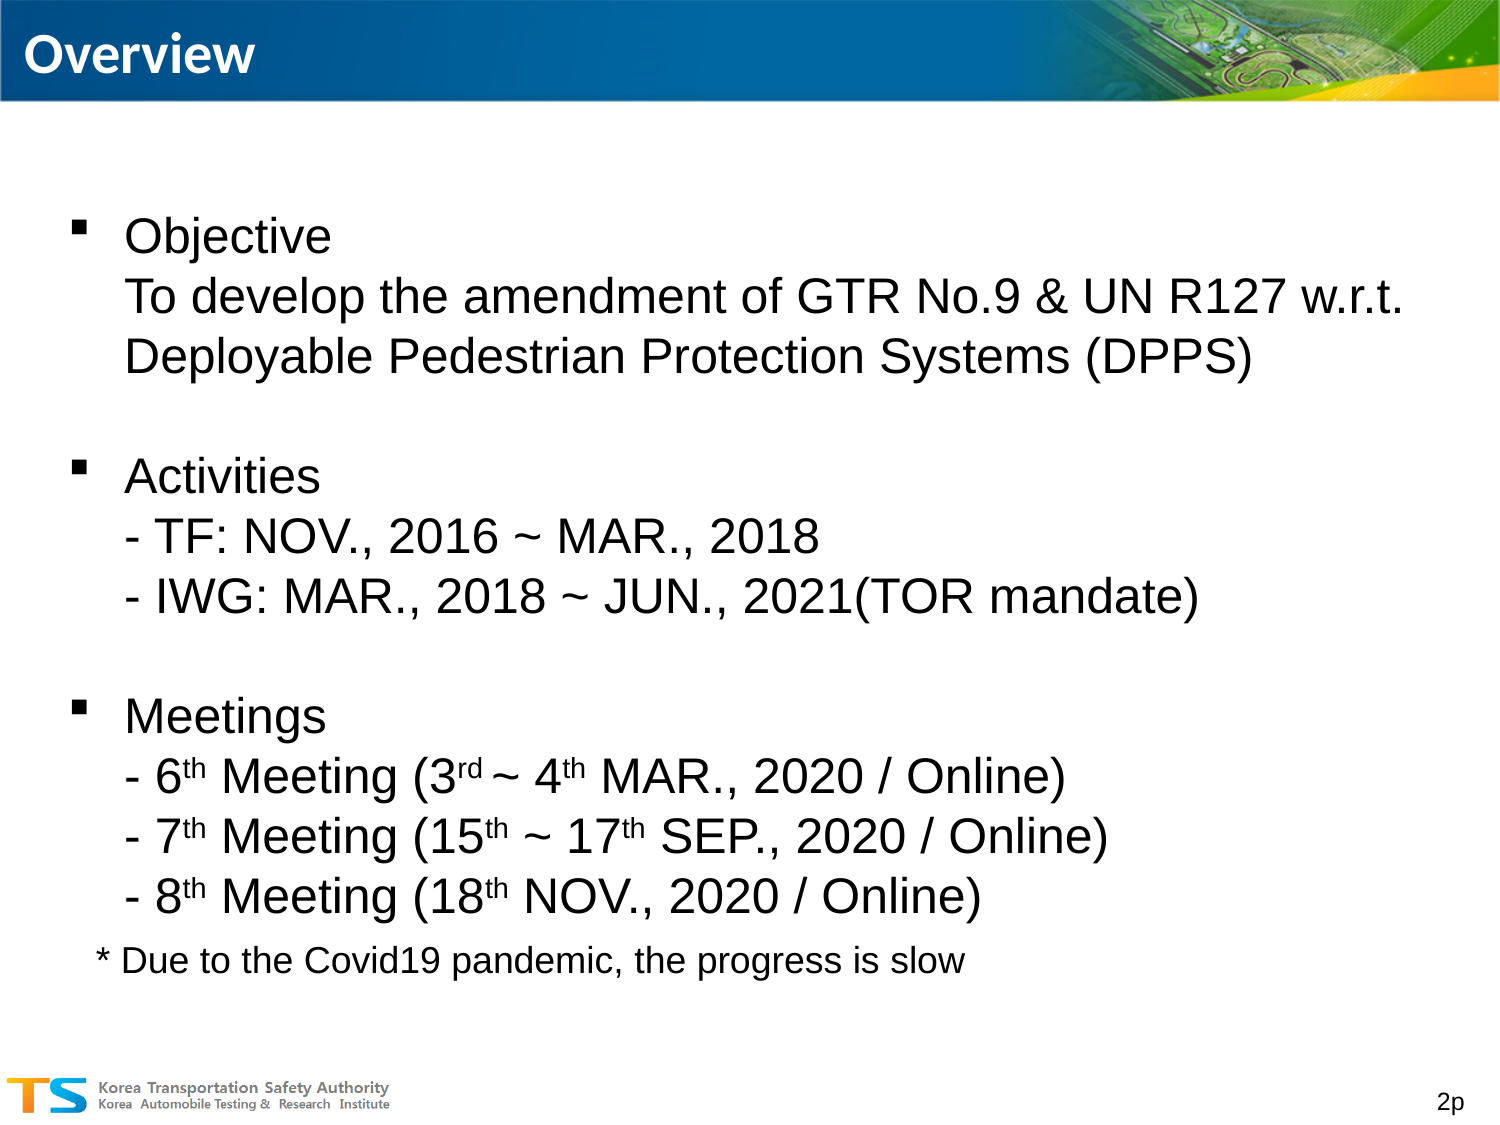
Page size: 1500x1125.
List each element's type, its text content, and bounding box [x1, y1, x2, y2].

picture [0, 0, 1500, 102]
picture [4, 1072, 399, 1120]
text_box 2p [1400, 1079, 1500, 1123]
text_box Objective To develop the amendment of GTR No.9 & UN R127 w.r.t. Deployable Pedestrian Protection Systems (DPPS) Activities - TF: NOV., 2016 ~ MAR., 2018 - IWG: MAR., 2018 ~ JUN., 2021(TOR mandate) Meetings - 6th Meeting (3rd ~ 4th MAR., 2020 / Online) - 7th Meeting (15th ~ 17th SEP., 2020 / Online) - 8th Meeting (18th NOV., 2020 / Online) * Due to the Covid19 pandemic, the progress is slow [53, 196, 1447, 991]
